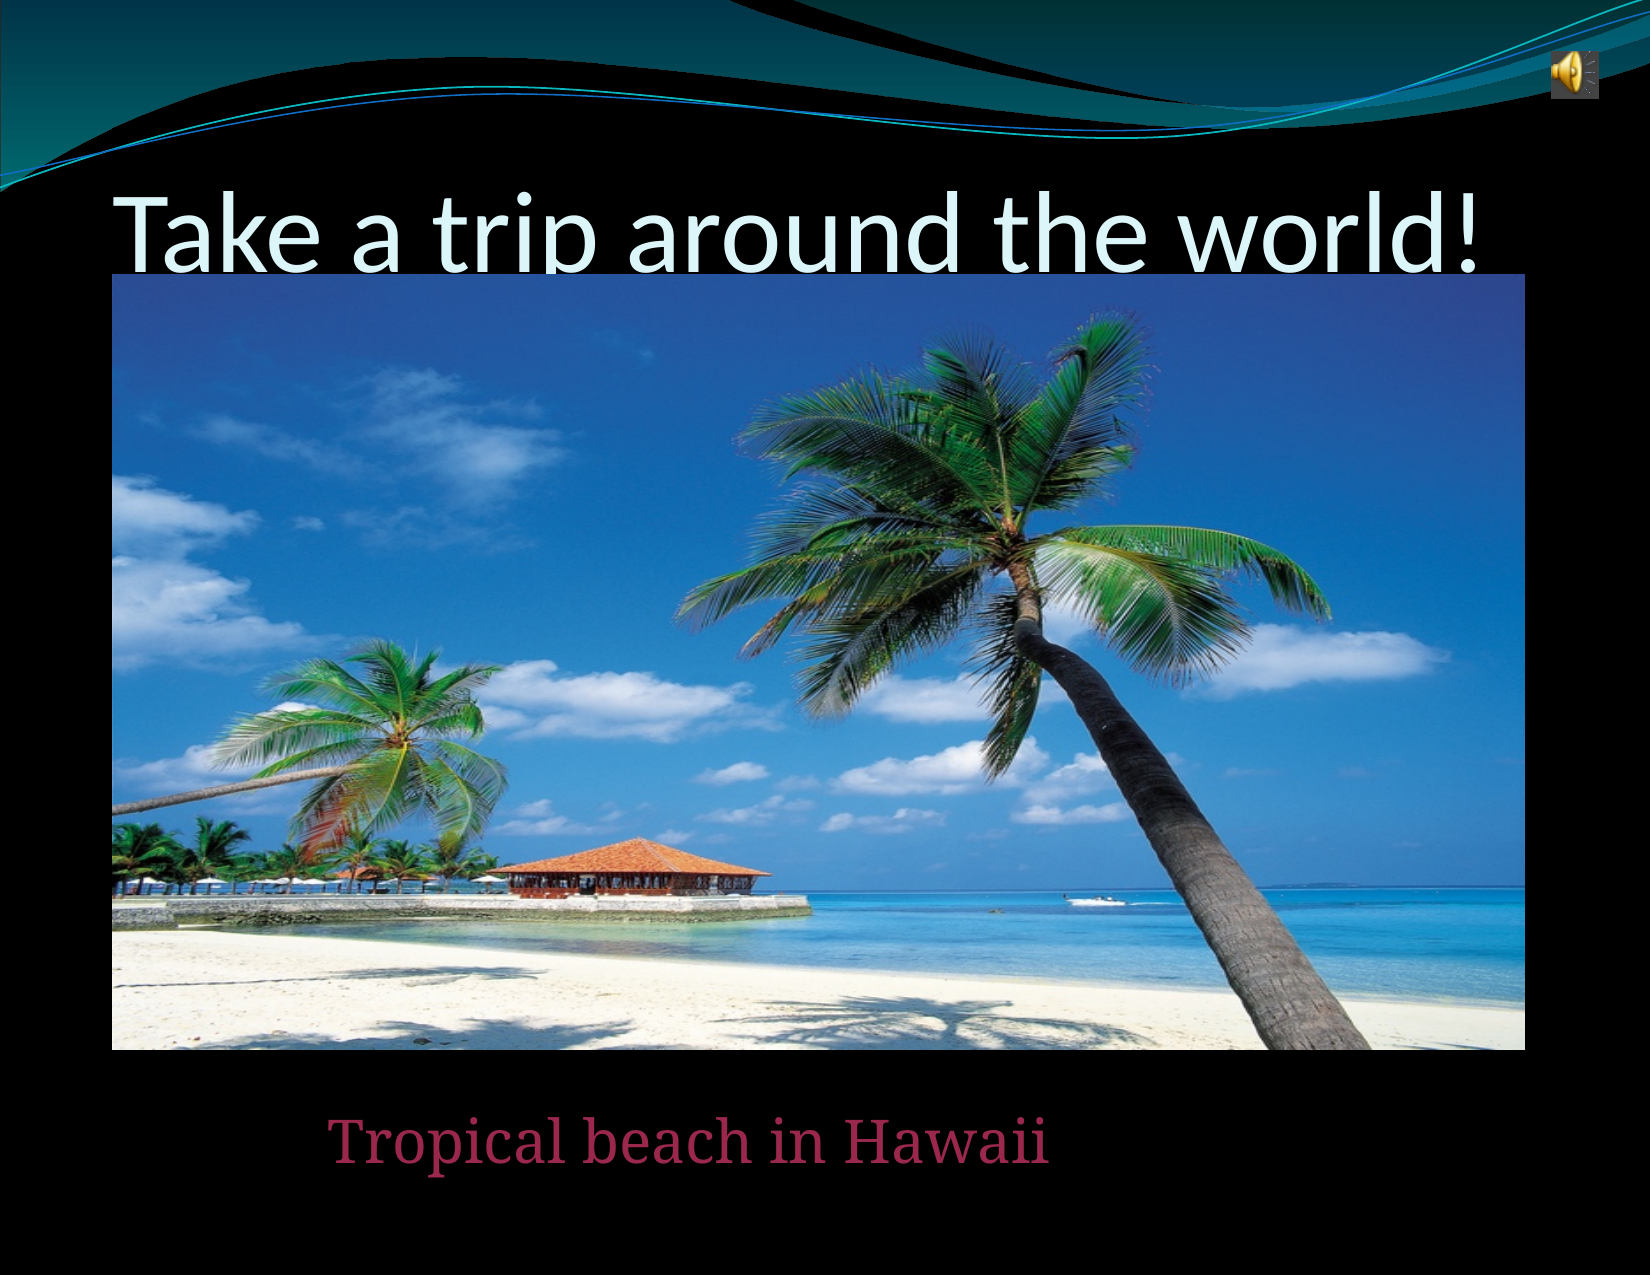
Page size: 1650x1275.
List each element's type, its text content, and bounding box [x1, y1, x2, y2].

title Take a trip around the world! [112, 112, 1515, 274]
picture [112, 274, 1526, 1051]
picture [1549, 52, 1601, 101]
text_box [471, 134, 1335, 274]
subtitle Tropical beach in Hawaii [0, 1099, 1379, 1180]
